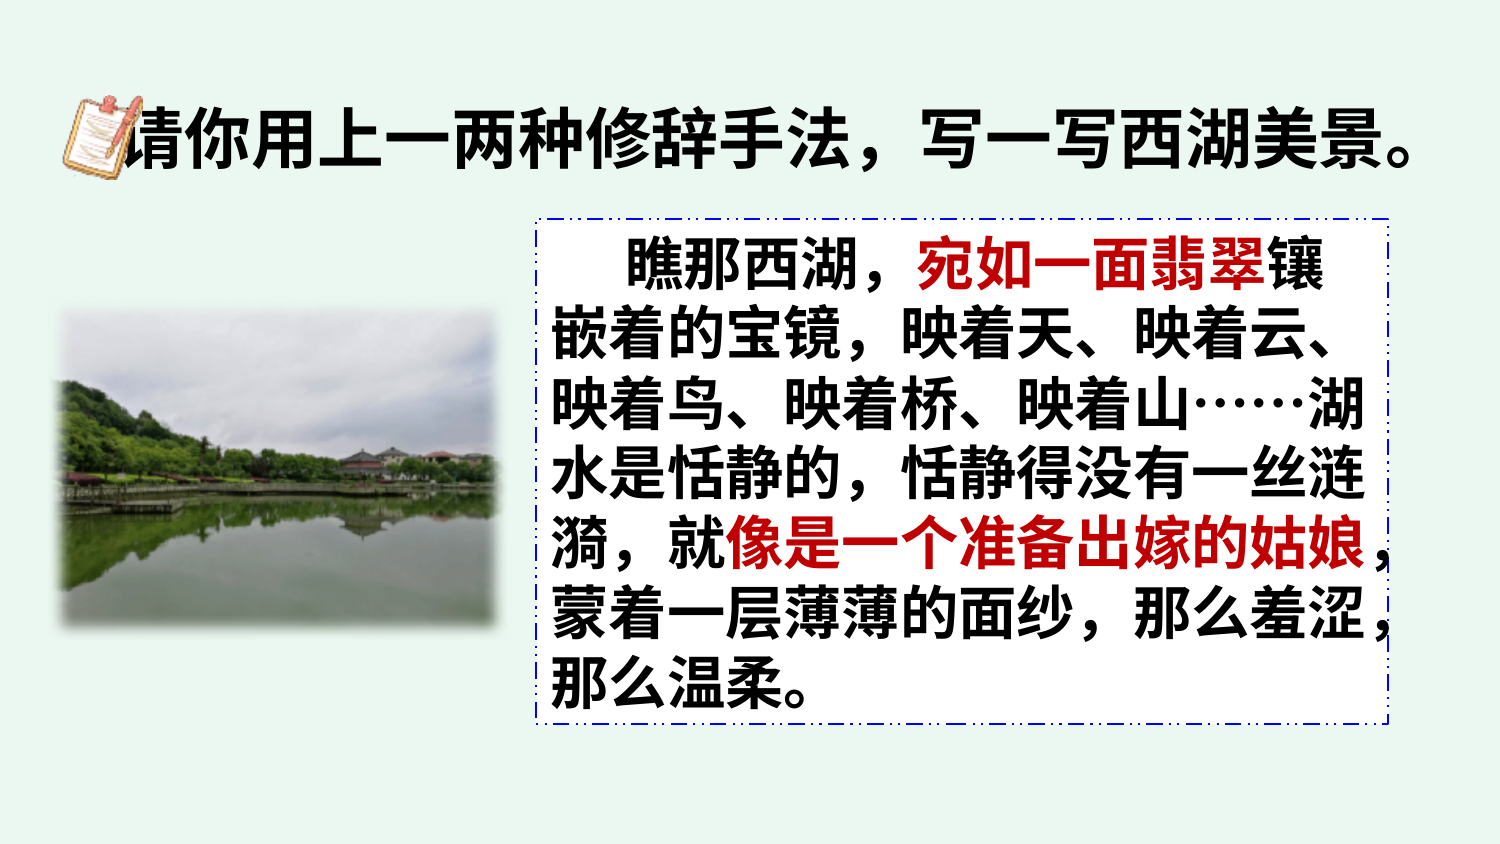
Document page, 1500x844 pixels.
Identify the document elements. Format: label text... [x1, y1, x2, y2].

text_box 请你用上一两种修辞手法，写一写西湖美景。 [41, 89, 1465, 185]
text_box 瞧那西湖，宛如一面翡翠镶嵌着的宝镜，映着天、映着云、映着鸟、映着桥、映着山……湖水是恬静的，恬静得没有一丝涟漪，就像是一个准备出嫁的姑娘，蒙着一层薄薄的面纱，那么羞涩，那么温柔。 [535, 219, 1389, 724]
picture [57, 95, 143, 180]
picture [47, 294, 509, 641]
